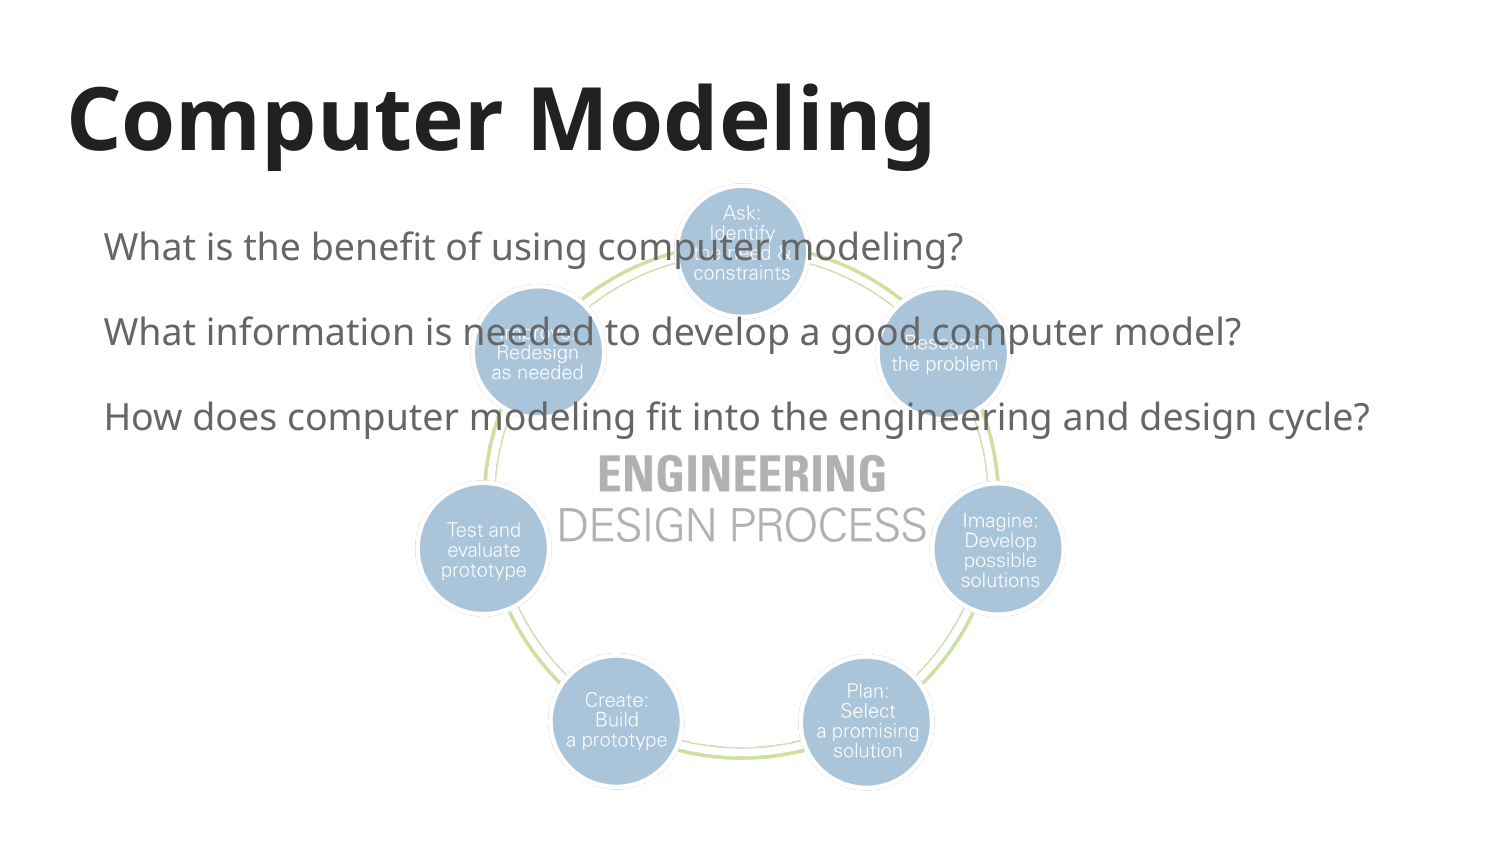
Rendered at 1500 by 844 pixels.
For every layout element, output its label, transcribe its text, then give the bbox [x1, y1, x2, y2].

picture [406, 179, 1075, 792]
list What is the benefit of using computer modeling? What information is needed to develop a good computer model? How does computer modeling fit into the engineering and design cycle? [1079, 201, 1449, 750]
list What is the benefit of using computer modeling? What information is needed to develop a good computer model? How does computer modeling fit into the engineering and design cycle? [51, 201, 401, 750]
title Computer Modeling [51, 48, 1449, 180]
